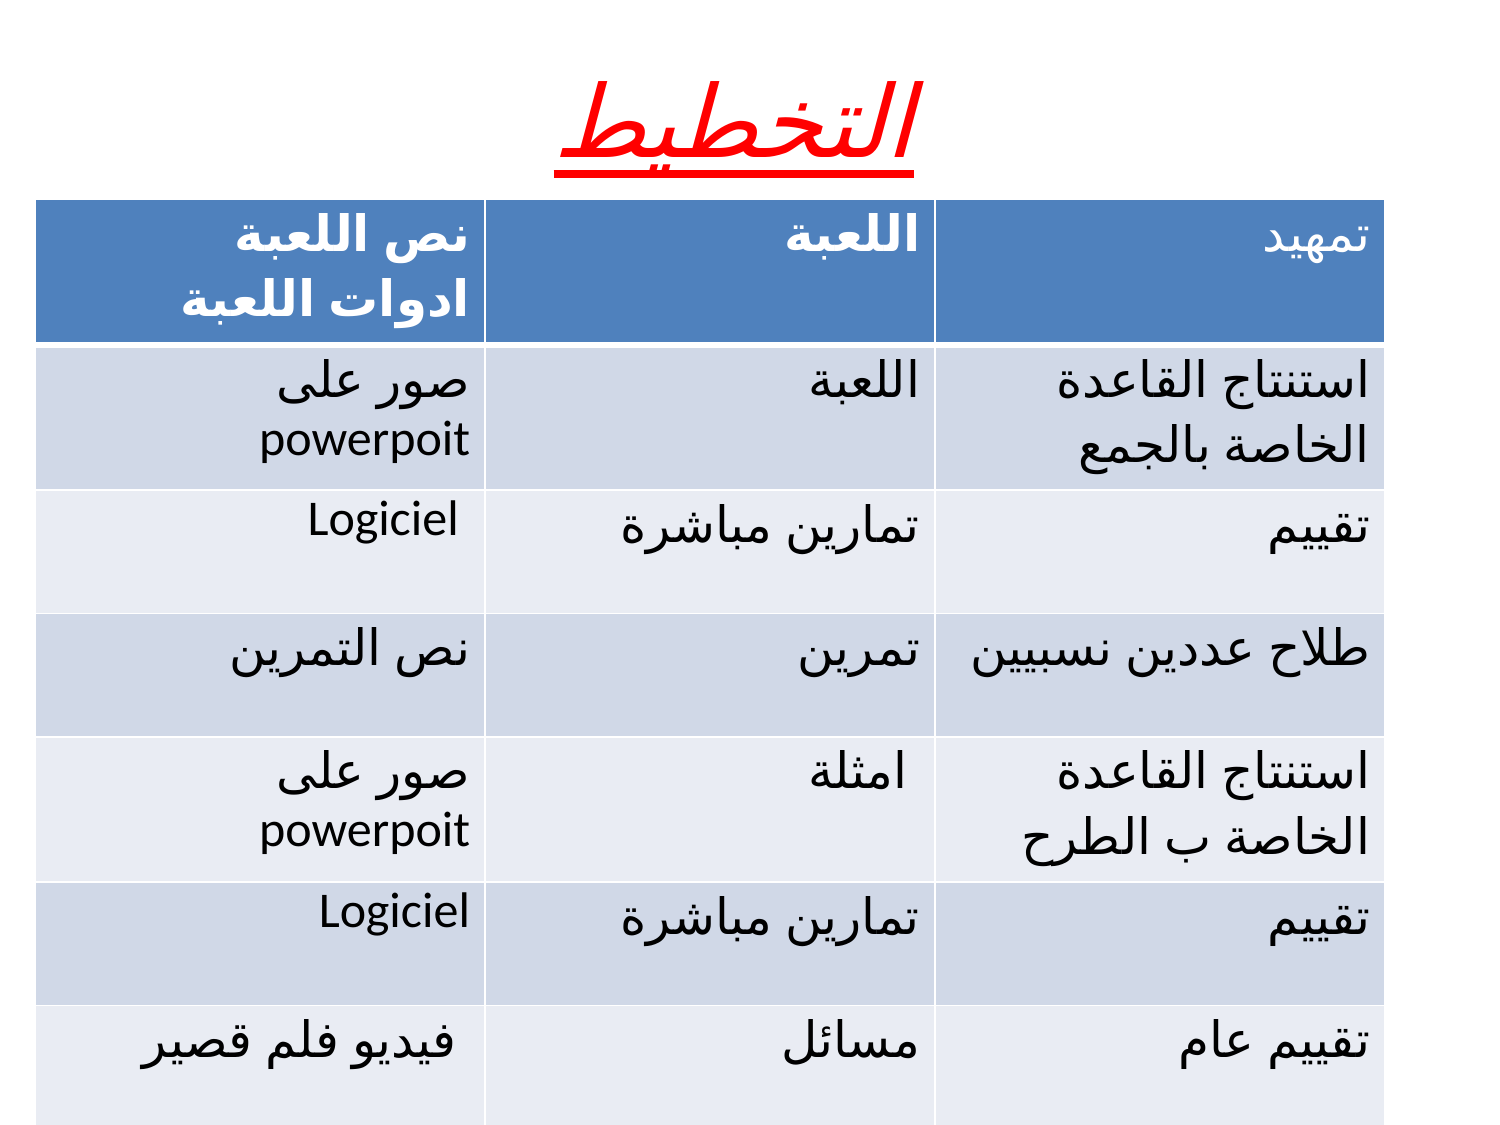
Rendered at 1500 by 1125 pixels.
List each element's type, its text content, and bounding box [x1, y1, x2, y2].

table_cell صور على powerpoit [36, 738, 484, 881]
table_cell امثلة [486, 738, 934, 881]
table_cell استنتاج القاعدة الخاصة بالجمع [936, 348, 1384, 489]
table_cell تقييم [936, 491, 1384, 613]
table_cell فيديو فلم قصير [36, 1006, 484, 1125]
table_cell تمرين [486, 614, 934, 736]
table_header اللعبة [486, 200, 934, 342]
table_cell مسائل [486, 1006, 934, 1125]
table_header تمهيد [936, 200, 1384, 342]
table_cell تقييم عام [936, 1006, 1384, 1125]
table_cell Logiciel [36, 883, 484, 1005]
table_cell استنتاج القاعدة الخاصة ب الطرح [936, 738, 1384, 881]
table_header نص اللعبة ادوات اللعبة [36, 200, 484, 342]
table_cell اللعبة [486, 348, 934, 489]
table_cell تمارين مباشرة [486, 883, 934, 1005]
table_cell Logiciel [36, 491, 484, 613]
table_cell تمارين مباشرة [486, 491, 934, 613]
table_cell نص التمرين [36, 614, 484, 736]
title التخطيط [58, 23, 1409, 211]
table_cell طلاح عددين نسبيين [936, 614, 1384, 736]
table_cell تقييم [936, 883, 1384, 1005]
table_cell صور على powerpoit [36, 348, 484, 489]
